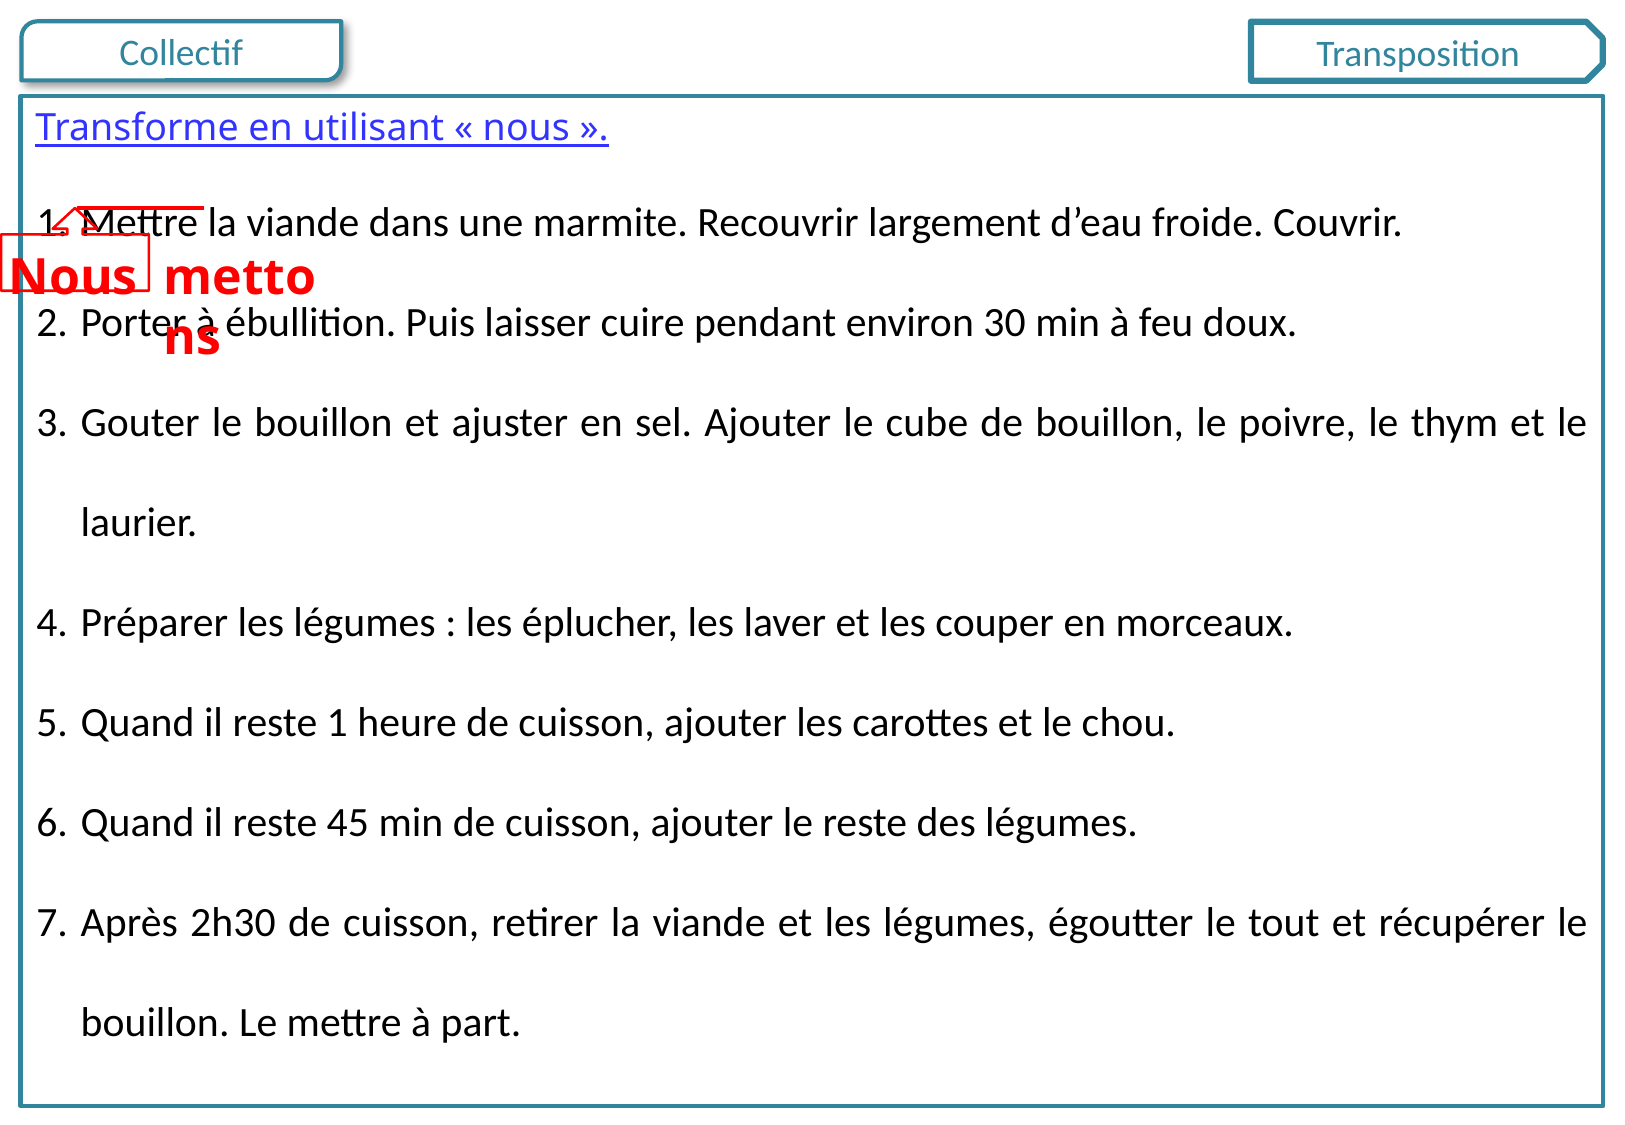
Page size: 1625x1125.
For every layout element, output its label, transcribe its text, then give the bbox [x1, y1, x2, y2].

list Transforme en utilisant « nous ». [18, 94, 1605, 1108]
list Mettre la viande dans une marmite. Recouvrir largement d’eau froide. Couvrir. Porter à ébullition. Puis laisser cuire pendant environ 30 min à feu doux. Gouter le bouillon et ajuster en sel. Ajouter le cube de bouillon, le poivre, le thym et le laurier. Préparer les légumes : les éplucher, les laver et les couper en morceaux. Quand il reste 1 heure de cuisson, ajouter les carottes et le chou. Quand il reste 45 min de cuisson, ajouter le reste des légumes. Après 2h30 de cuisson, retirer la viande et les légumes, égoutter le tout et récupérer le bouillon. Le mettre à part. [21, 137, 1604, 1106]
text_box mettons [148, 237, 353, 373]
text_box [0, 207, 156, 314]
list Transposition [1251, 21, 1585, 81]
